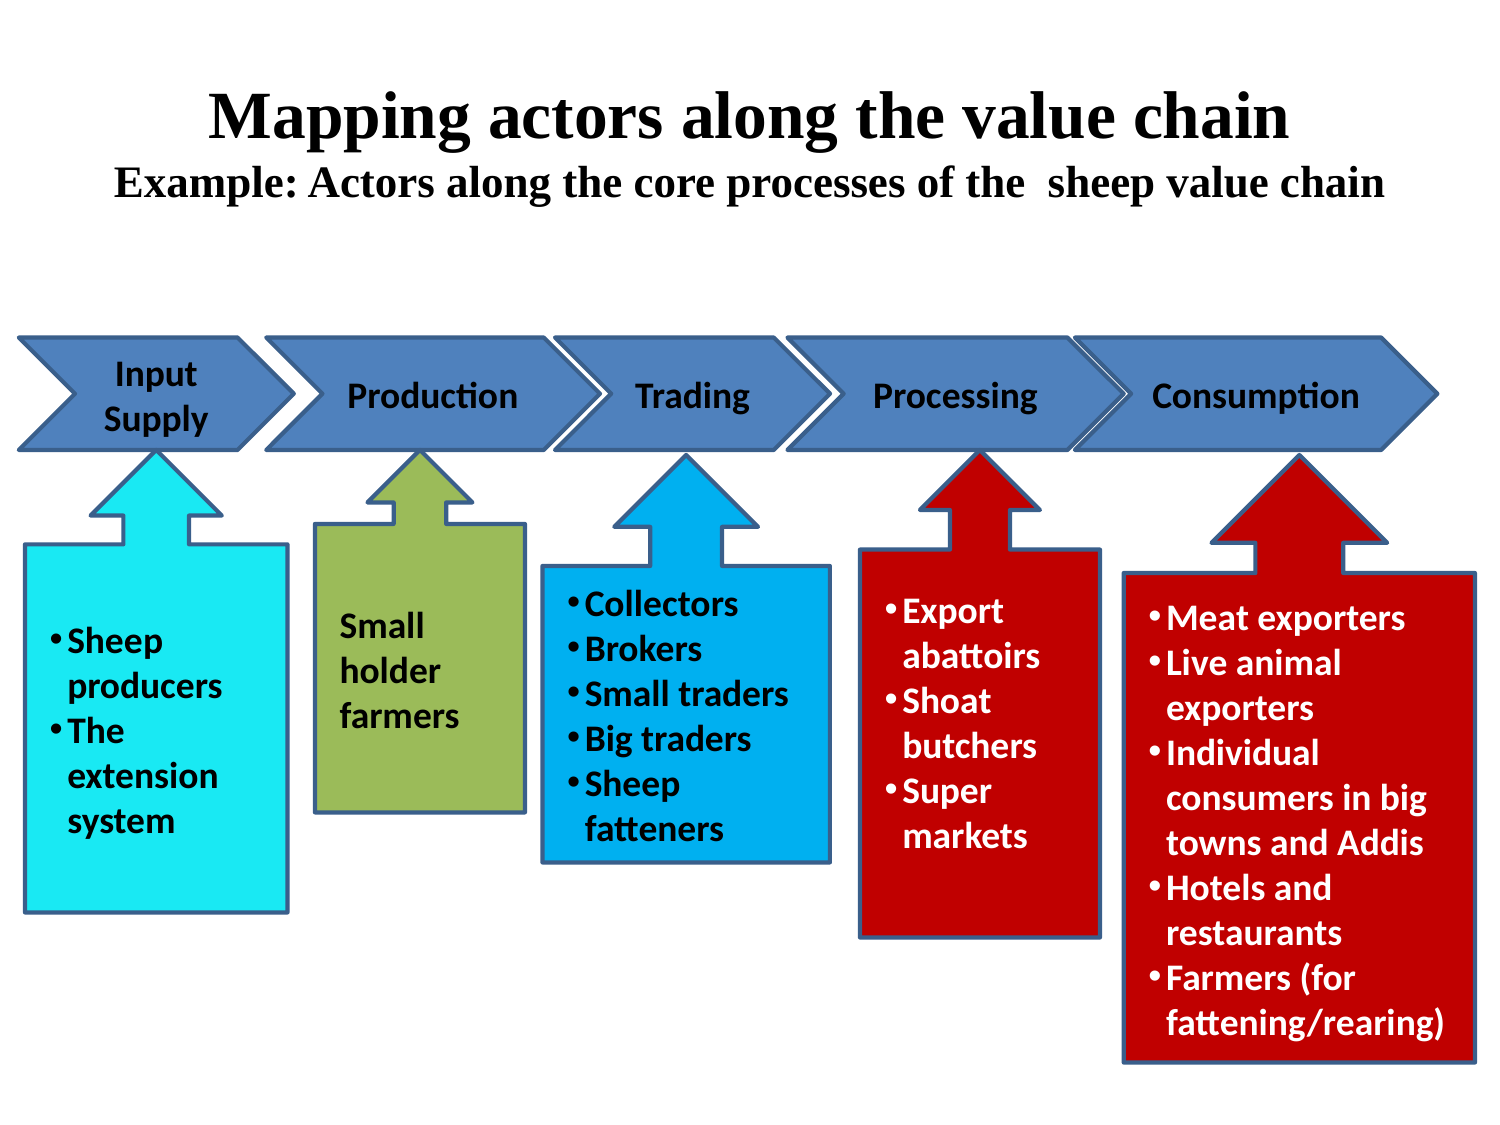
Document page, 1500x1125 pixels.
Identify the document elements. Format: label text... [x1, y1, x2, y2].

text_box Small holder farmers [312, 447, 528, 815]
text_box Production [264, 335, 603, 453]
text_box Sheep producers The extension system [22, 447, 290, 915]
text_box Trading [553, 335, 833, 453]
text_box Meat exporters Live animal exporters Individual consumers in big towns and Addis Hotels and restaurants Farmers (for fattening/rearing) [1121, 452, 1478, 1065]
text_box Consumption [1072, 335, 1440, 453]
text_box Collectors Brokers Small traders Big traders Sheep fatteners [540, 452, 832, 865]
text_box Input Supply [16, 335, 296, 453]
title Mapping actors along the value chain Example: Actors along the core processes of the sheep value chain [75, 45, 1425, 233]
text_box Processing [785, 335, 1126, 453]
text_box Export abattoirs Shoat butchers Super markets [857, 447, 1103, 940]
